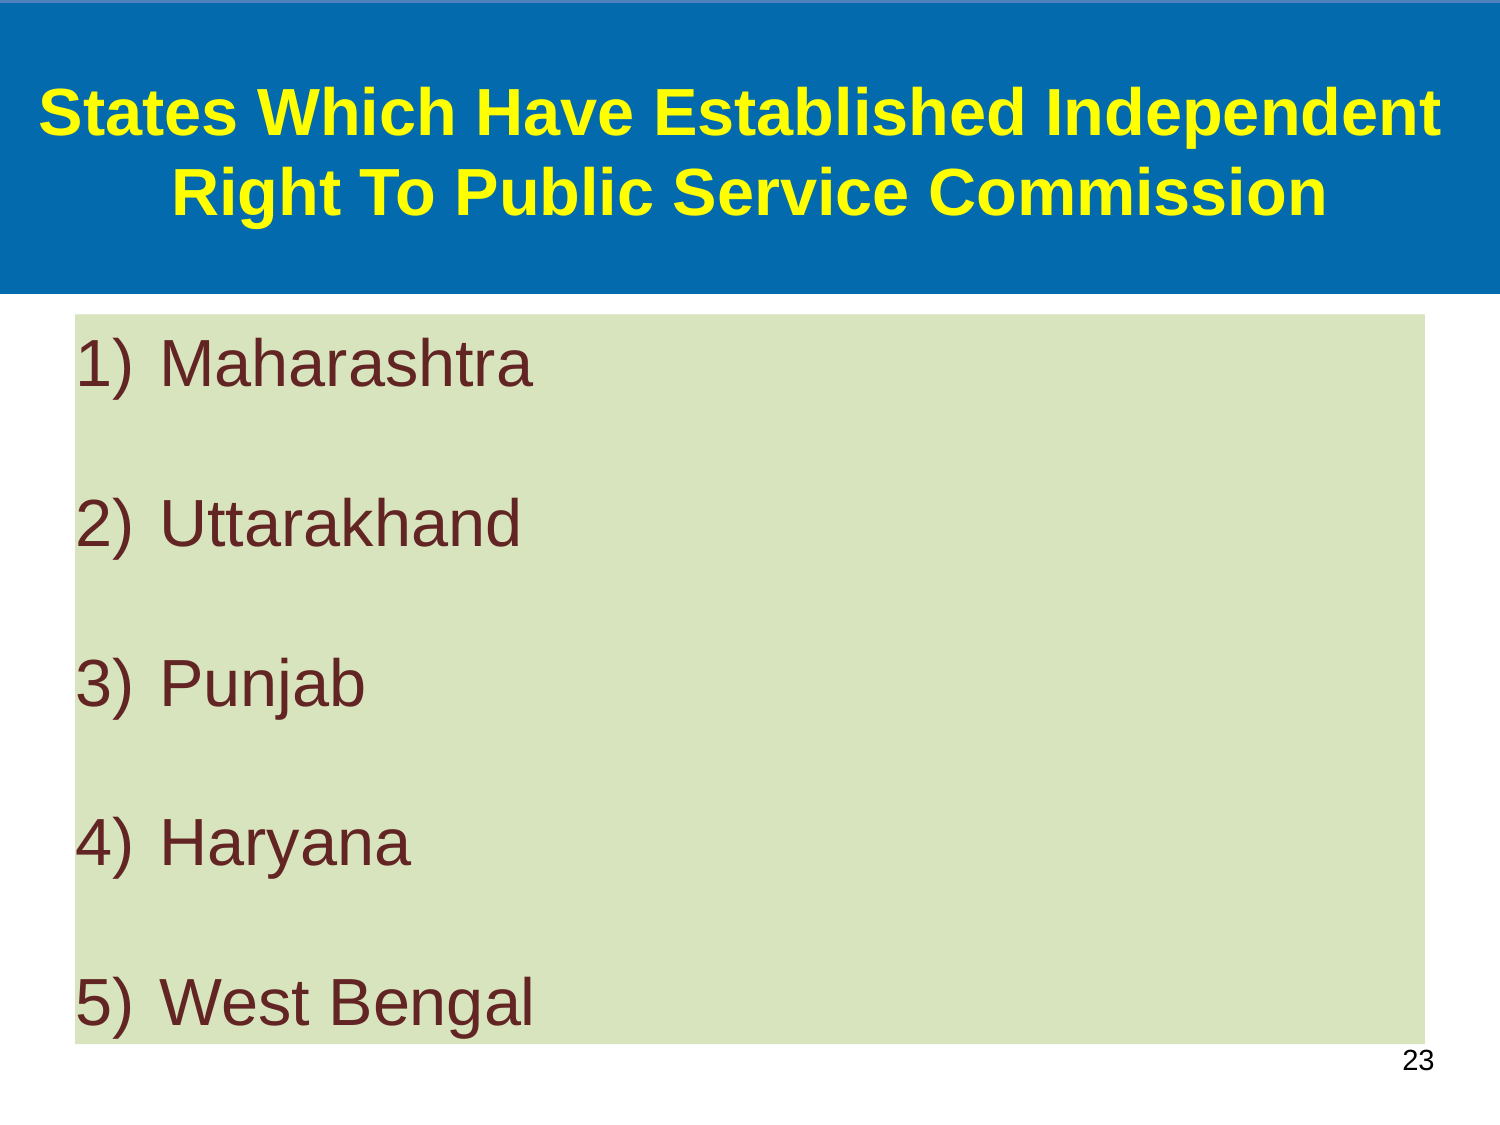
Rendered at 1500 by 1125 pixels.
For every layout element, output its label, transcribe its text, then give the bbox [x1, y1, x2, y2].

subtitle Maharashtra Uttarakhand Punjab Haryana West Bengal [75, 314, 1425, 1045]
text_box 23 [1387, 1025, 1463, 1092]
text_box States Which Have Established Independent Right To Public Service Commission [0, 1, 1500, 296]
